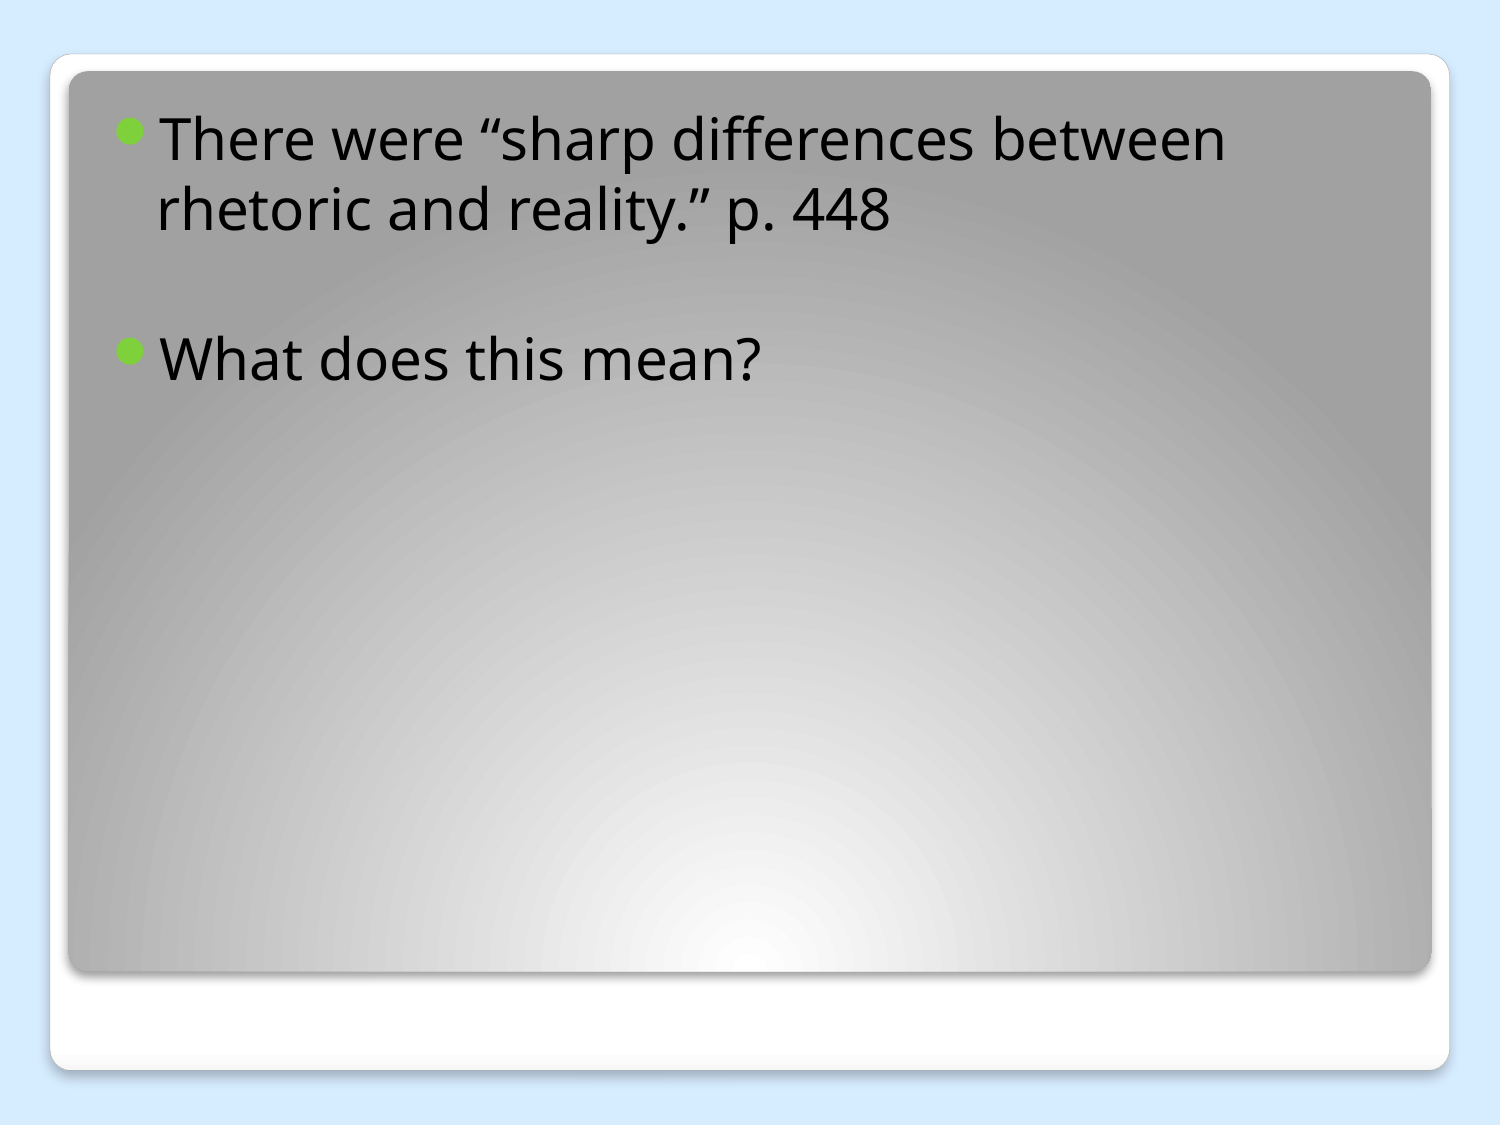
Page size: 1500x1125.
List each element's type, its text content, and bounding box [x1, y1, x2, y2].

list There were “sharp differences between rhetoric and reality.” p. 448 What does this mean? [82, 86, 1425, 774]
